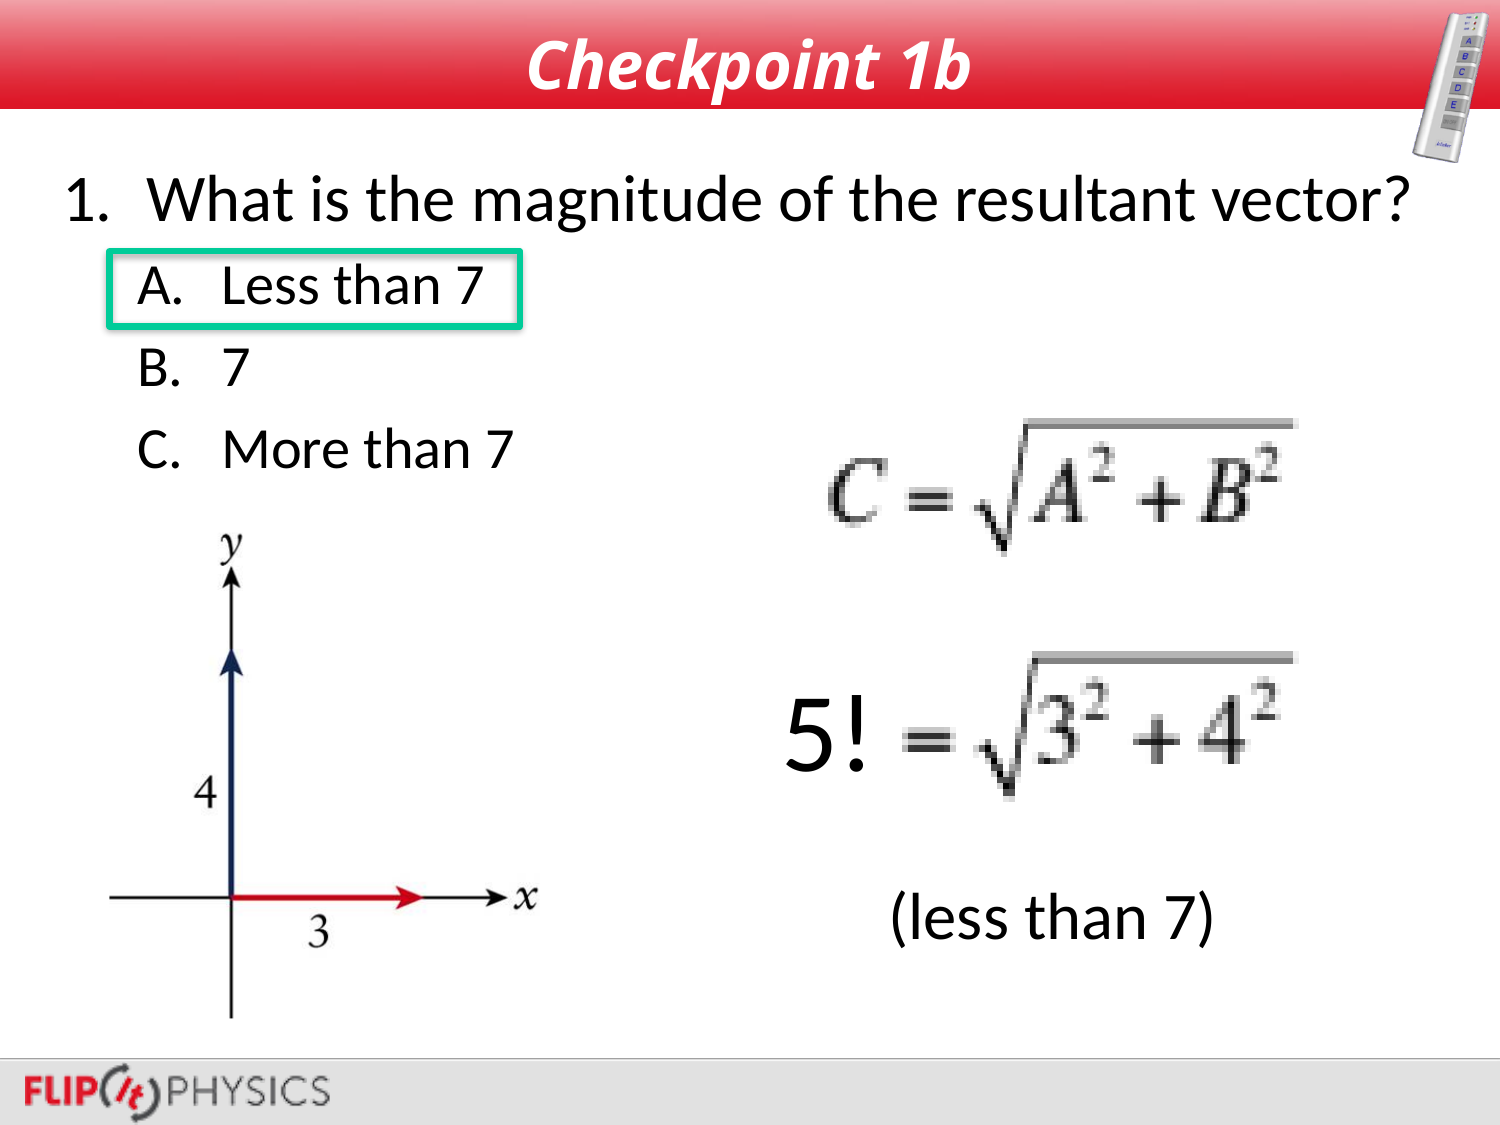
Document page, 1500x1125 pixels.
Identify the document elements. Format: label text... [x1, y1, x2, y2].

picture [0, 515, 748, 1033]
picture [0, 1058, 1500, 1125]
text_box [109, 251, 521, 327]
list What is the magnitude of the resultant vector? Less than 7 7 More than 7 [47, 147, 1450, 1005]
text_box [818, 401, 1300, 558]
text_box (less than 7) [873, 866, 1233, 961]
text_box 5! [766, 651, 885, 802]
picture [0, 0, 1500, 163]
title Checkpoint 1b [75, 15, 1425, 91]
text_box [890, 633, 1300, 804]
